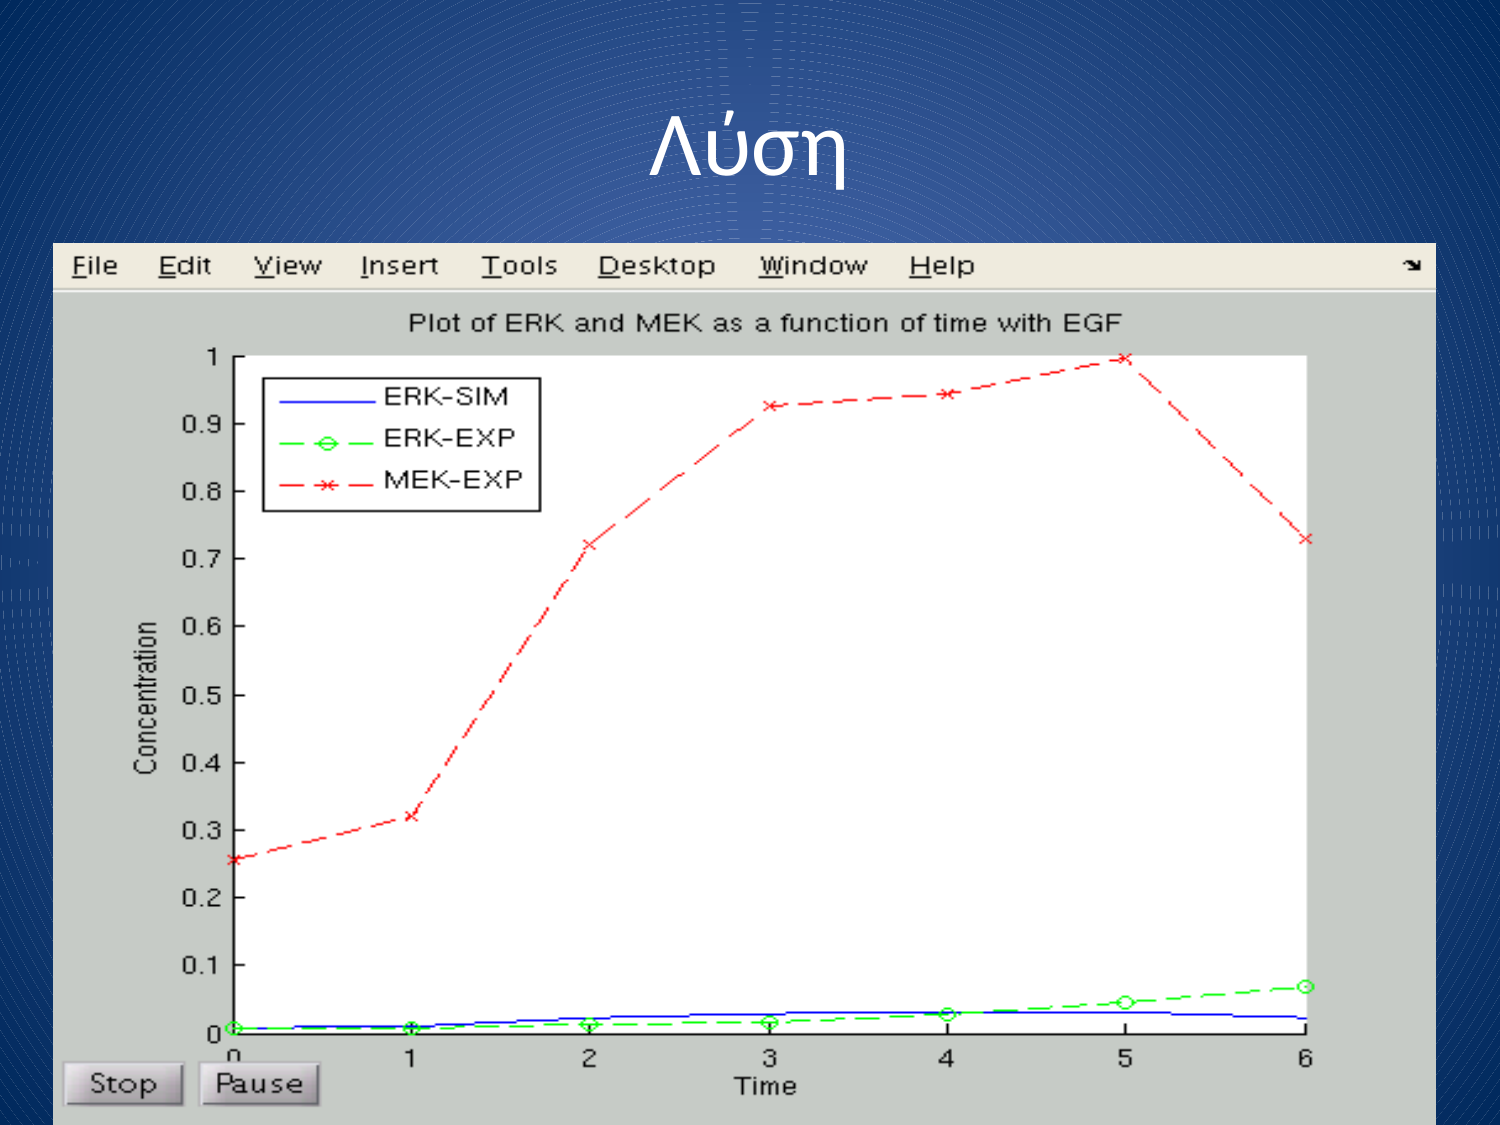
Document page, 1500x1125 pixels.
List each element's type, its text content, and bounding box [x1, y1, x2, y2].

title Λύση [75, 45, 1425, 233]
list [52, 243, 1436, 1125]
